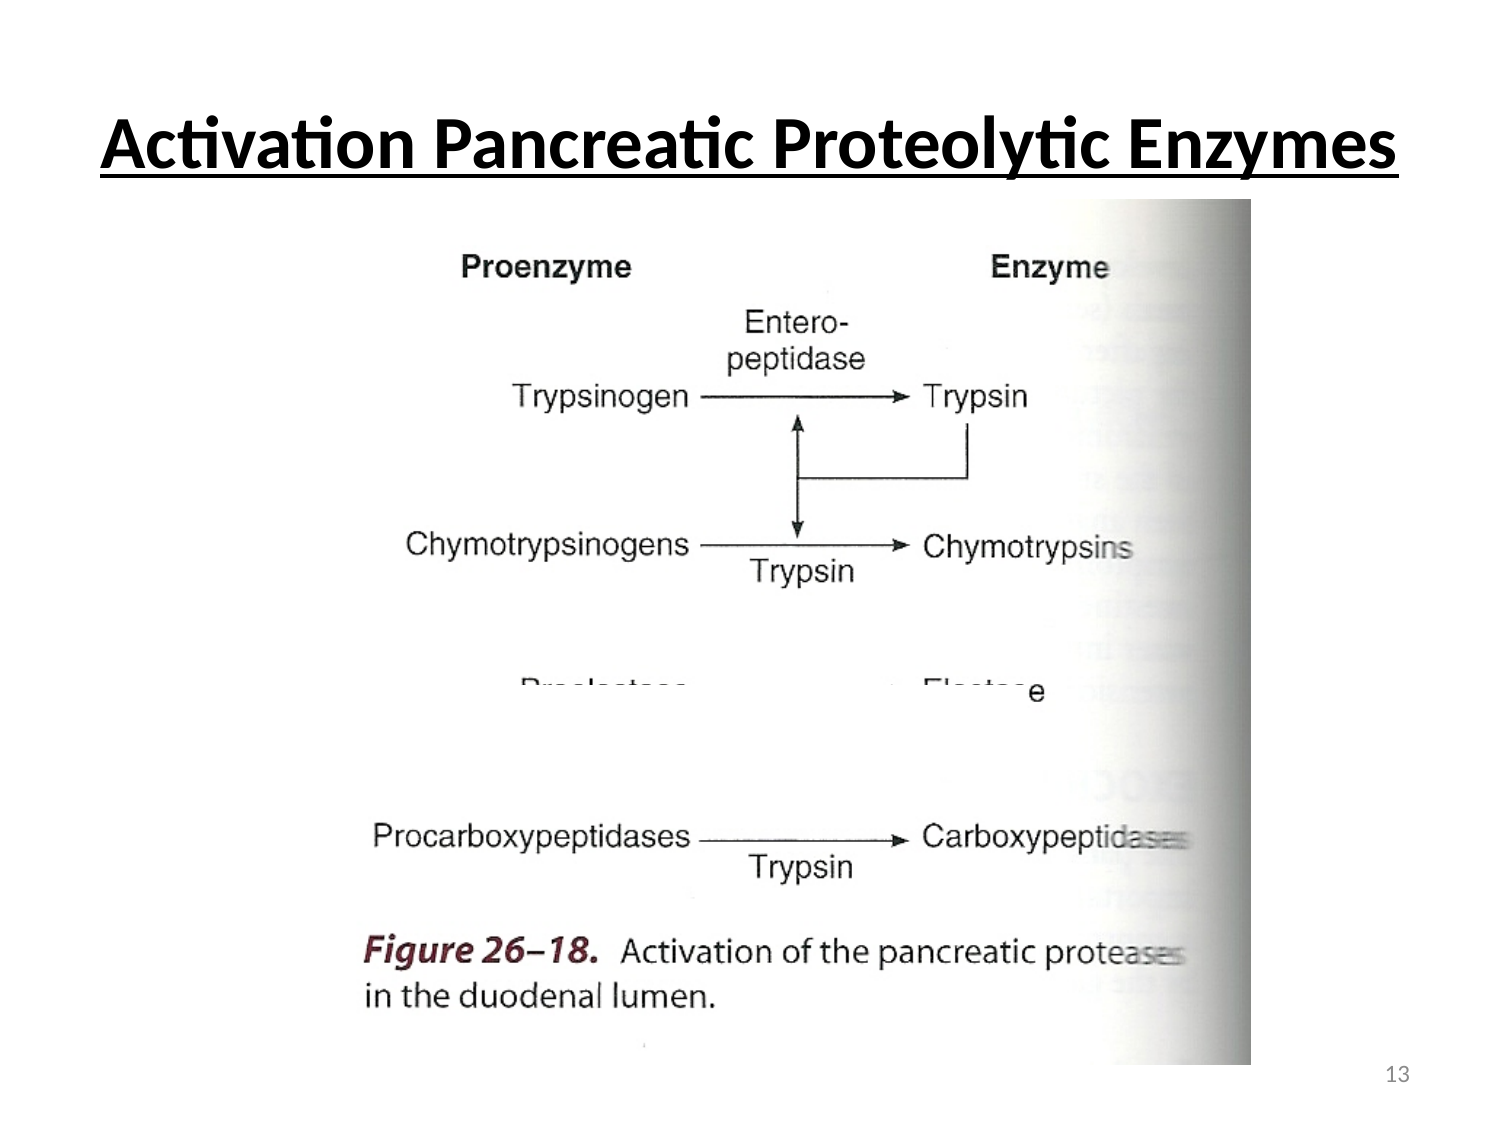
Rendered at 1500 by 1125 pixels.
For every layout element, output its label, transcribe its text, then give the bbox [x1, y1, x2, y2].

title Activation Pancreatic Proteolytic Enzymes [75, 45, 1425, 233]
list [287, 199, 1251, 1065]
slide_number 13 [1074, 1042, 1425, 1103]
